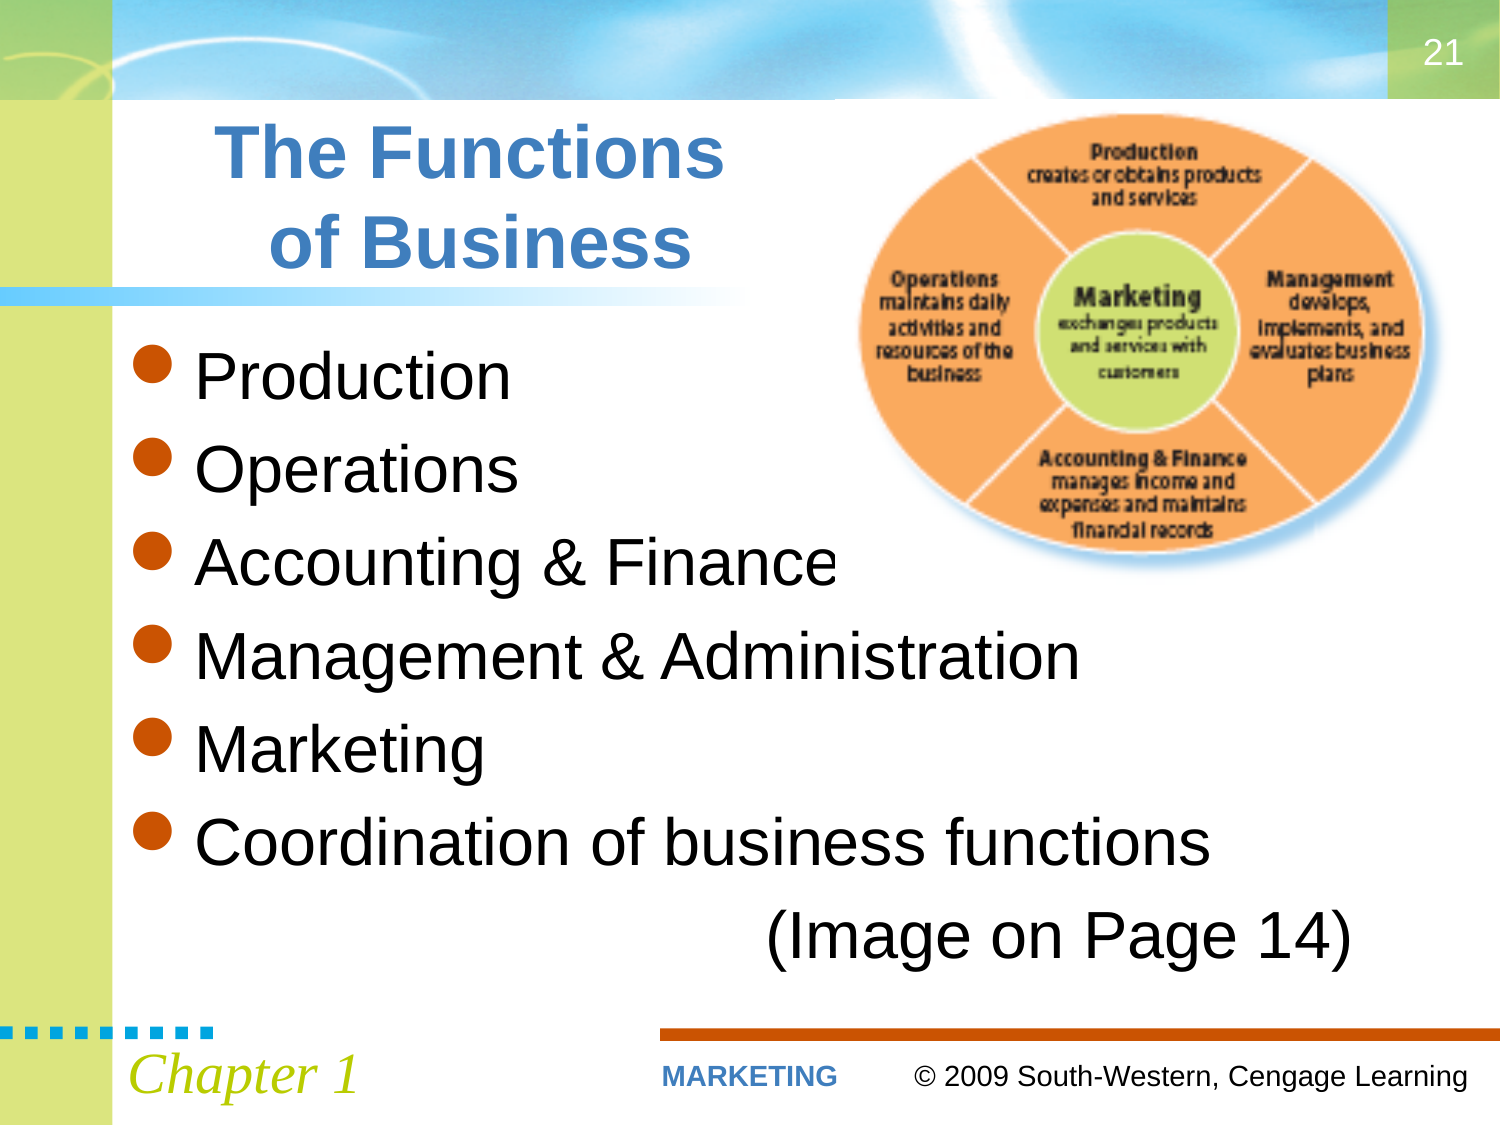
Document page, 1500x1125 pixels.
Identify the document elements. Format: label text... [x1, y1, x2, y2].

title The Functions of Business [112, 99, 834, 288]
list Production Operations Accounting & Finance Management & Administration Marketing Coordination of business functions (Image on Page 14) [112, 324, 1388, 1001]
slide_number 21 [1387, 0, 1500, 99]
picture [835, 99, 1500, 588]
footer Chapter 1 [112, 1012, 638, 1113]
